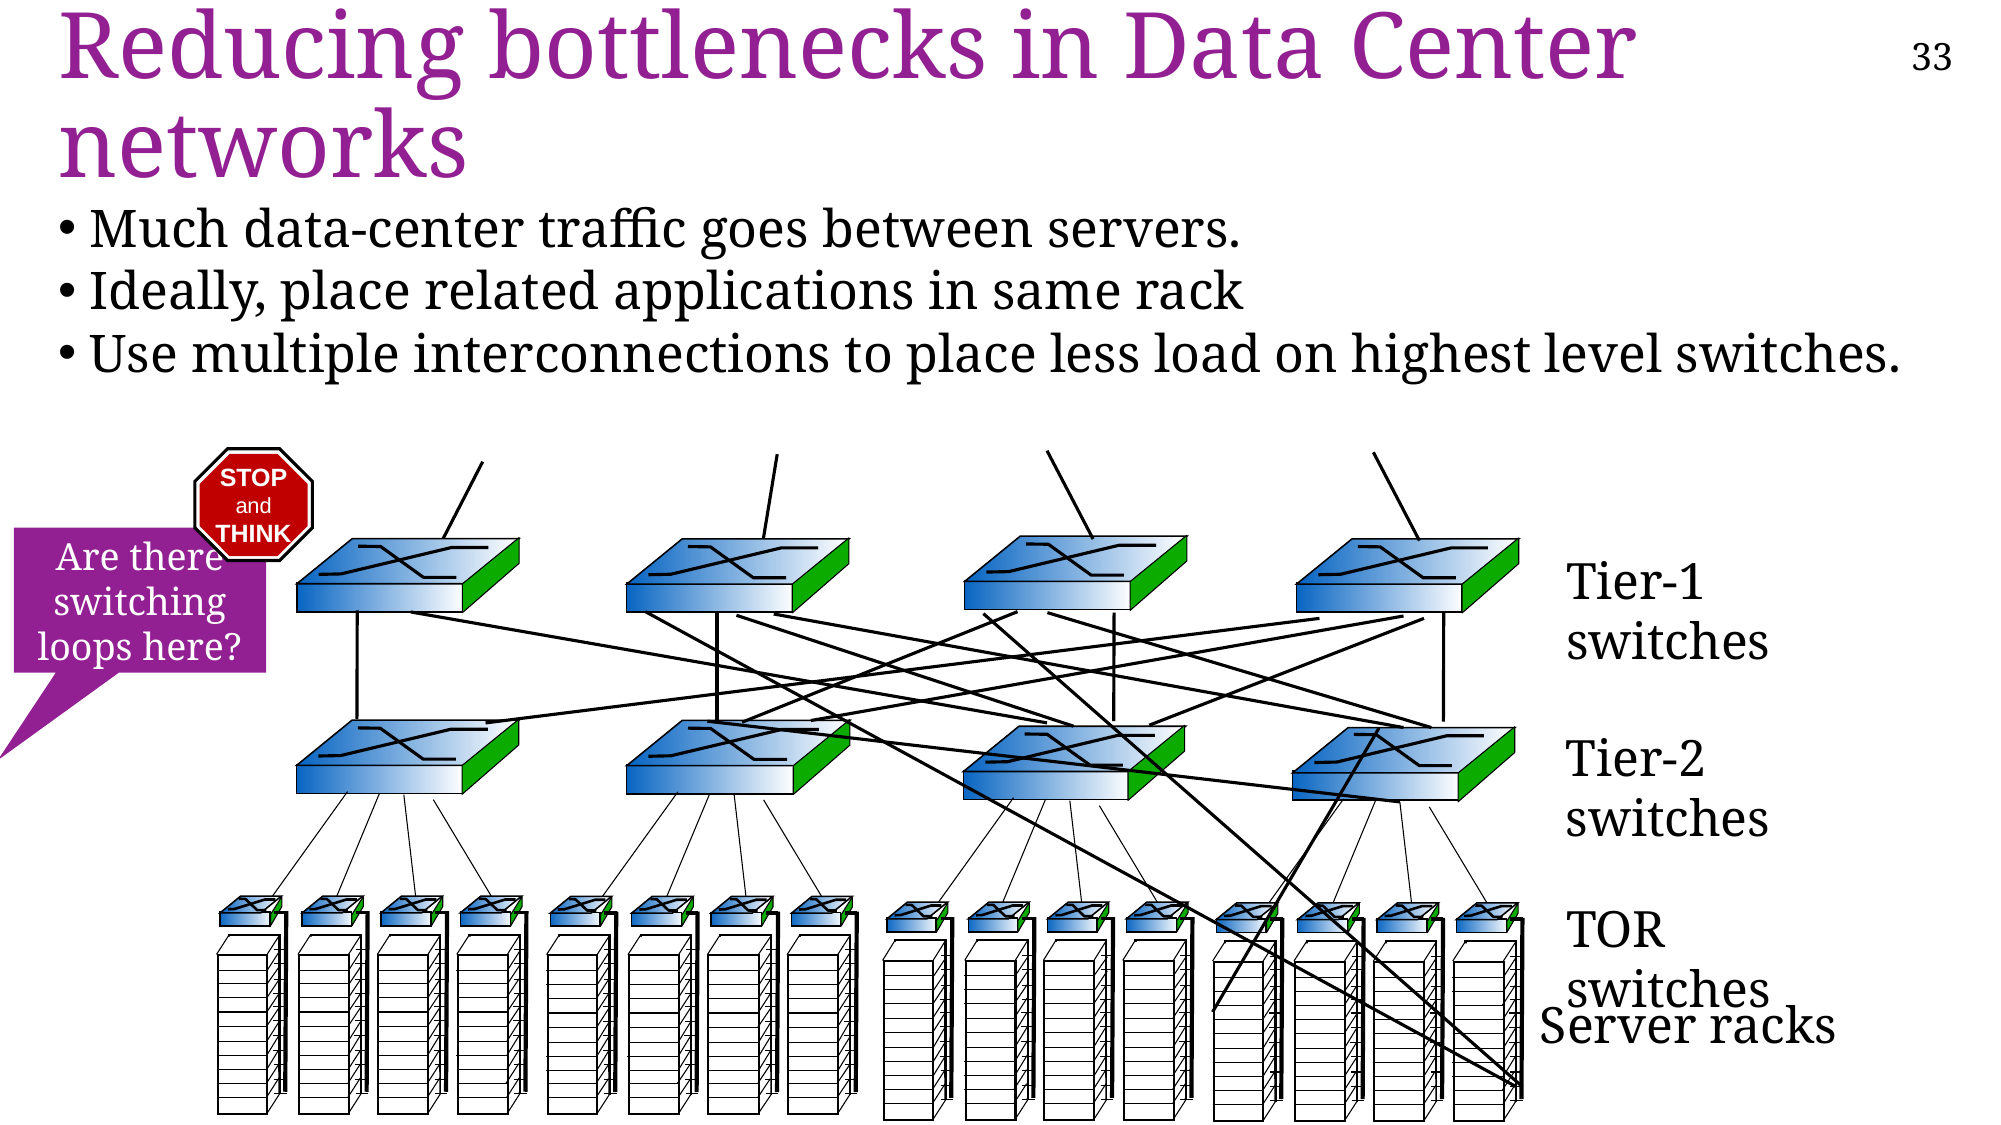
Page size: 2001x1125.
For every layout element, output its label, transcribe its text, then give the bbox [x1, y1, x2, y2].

title Reducing bottlenecks in Data Center networks [43, 25, 1953, 171]
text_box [435, 461, 483, 535]
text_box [194, 448, 313, 561]
list Much data-center traffic goes between servers. Ideally, place related applications in same rack Use multiple interconnections to place less load on highest level switches. [43, 188, 1953, 433]
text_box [1047, 450, 1094, 540]
text_box Are there switching loops here? [0, 526, 216, 760]
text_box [762, 454, 778, 535]
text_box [1373, 452, 1420, 541]
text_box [216, 535, 1888, 1122]
